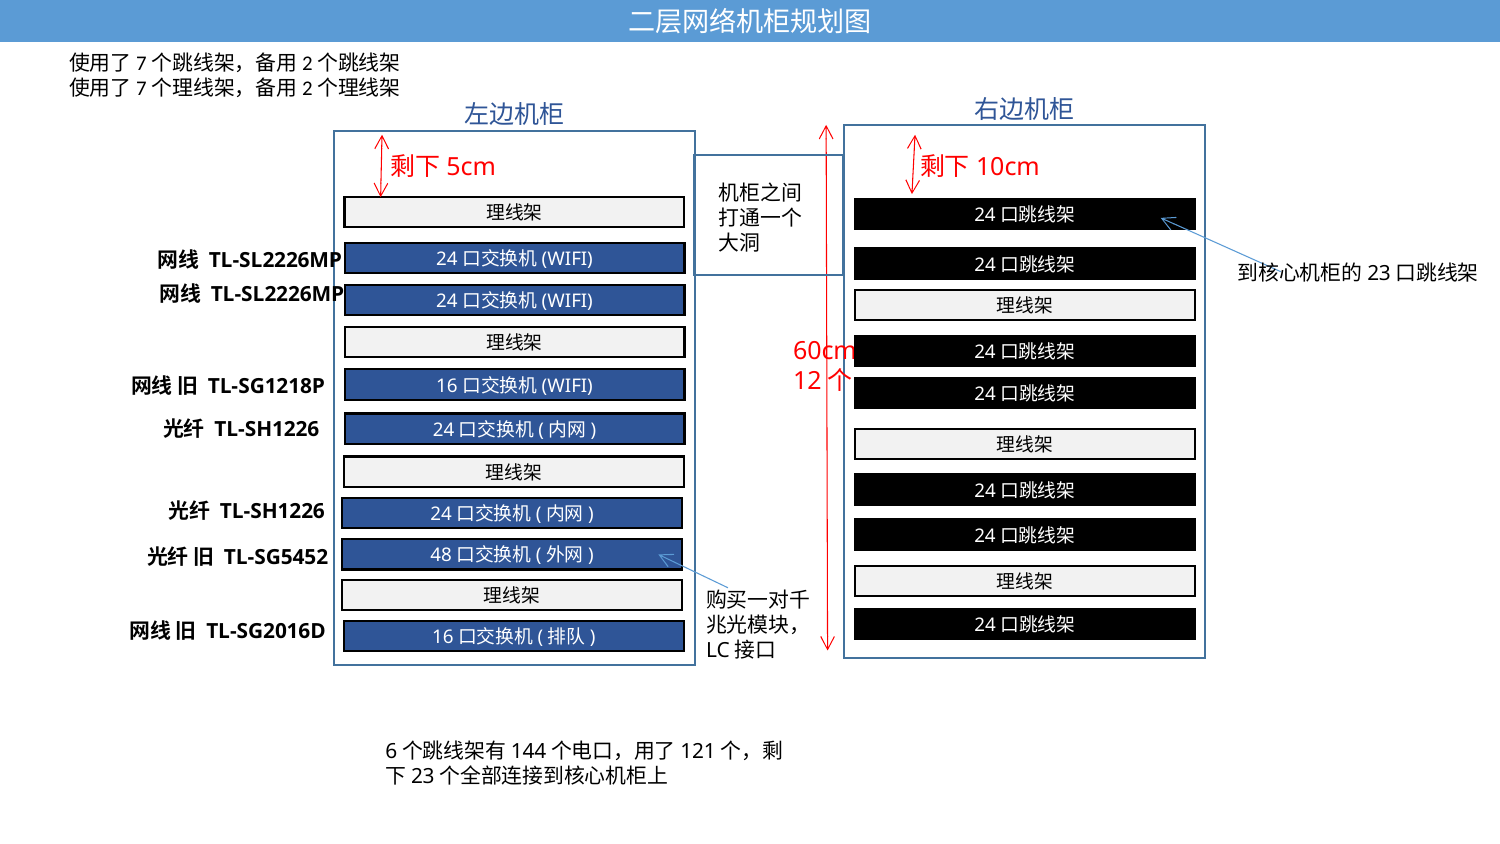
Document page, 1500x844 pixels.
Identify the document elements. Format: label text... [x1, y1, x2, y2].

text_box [658, 554, 728, 588]
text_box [104, 85, 1500, 796]
text_box 使用了7个跳线架，备用2个跳线架 使用了7个理线架，备用2个理线架 [54, 42, 471, 107]
text_box 二层网络机柜规划图 [0, 0, 1500, 43]
